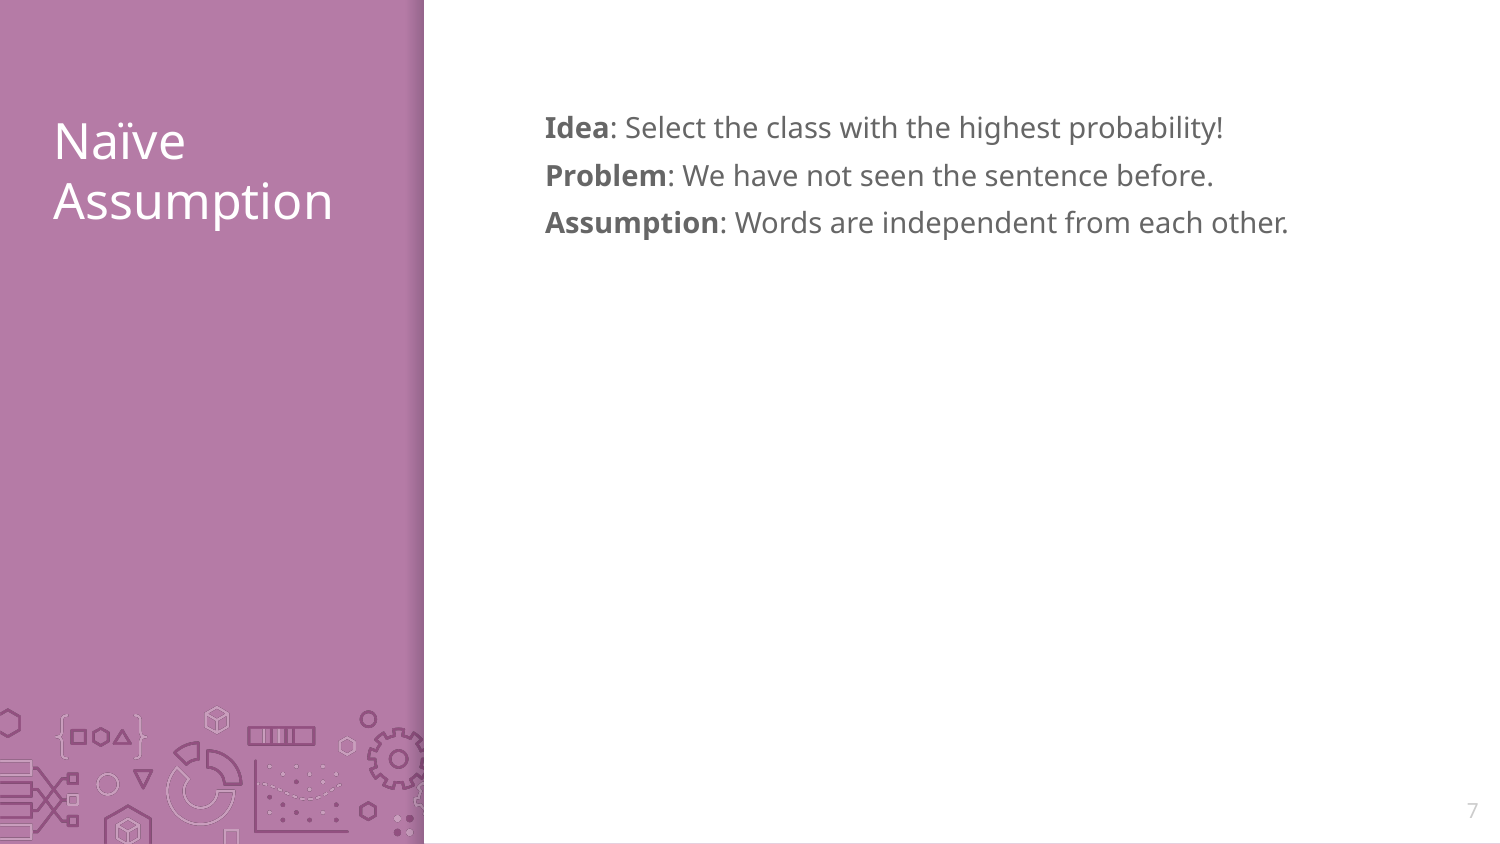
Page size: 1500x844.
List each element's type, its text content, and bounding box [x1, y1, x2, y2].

picture [0, 701, 424, 844]
slide_number 7 [1403, 779, 1494, 844]
title Naïve Assumption [38, 94, 375, 748]
